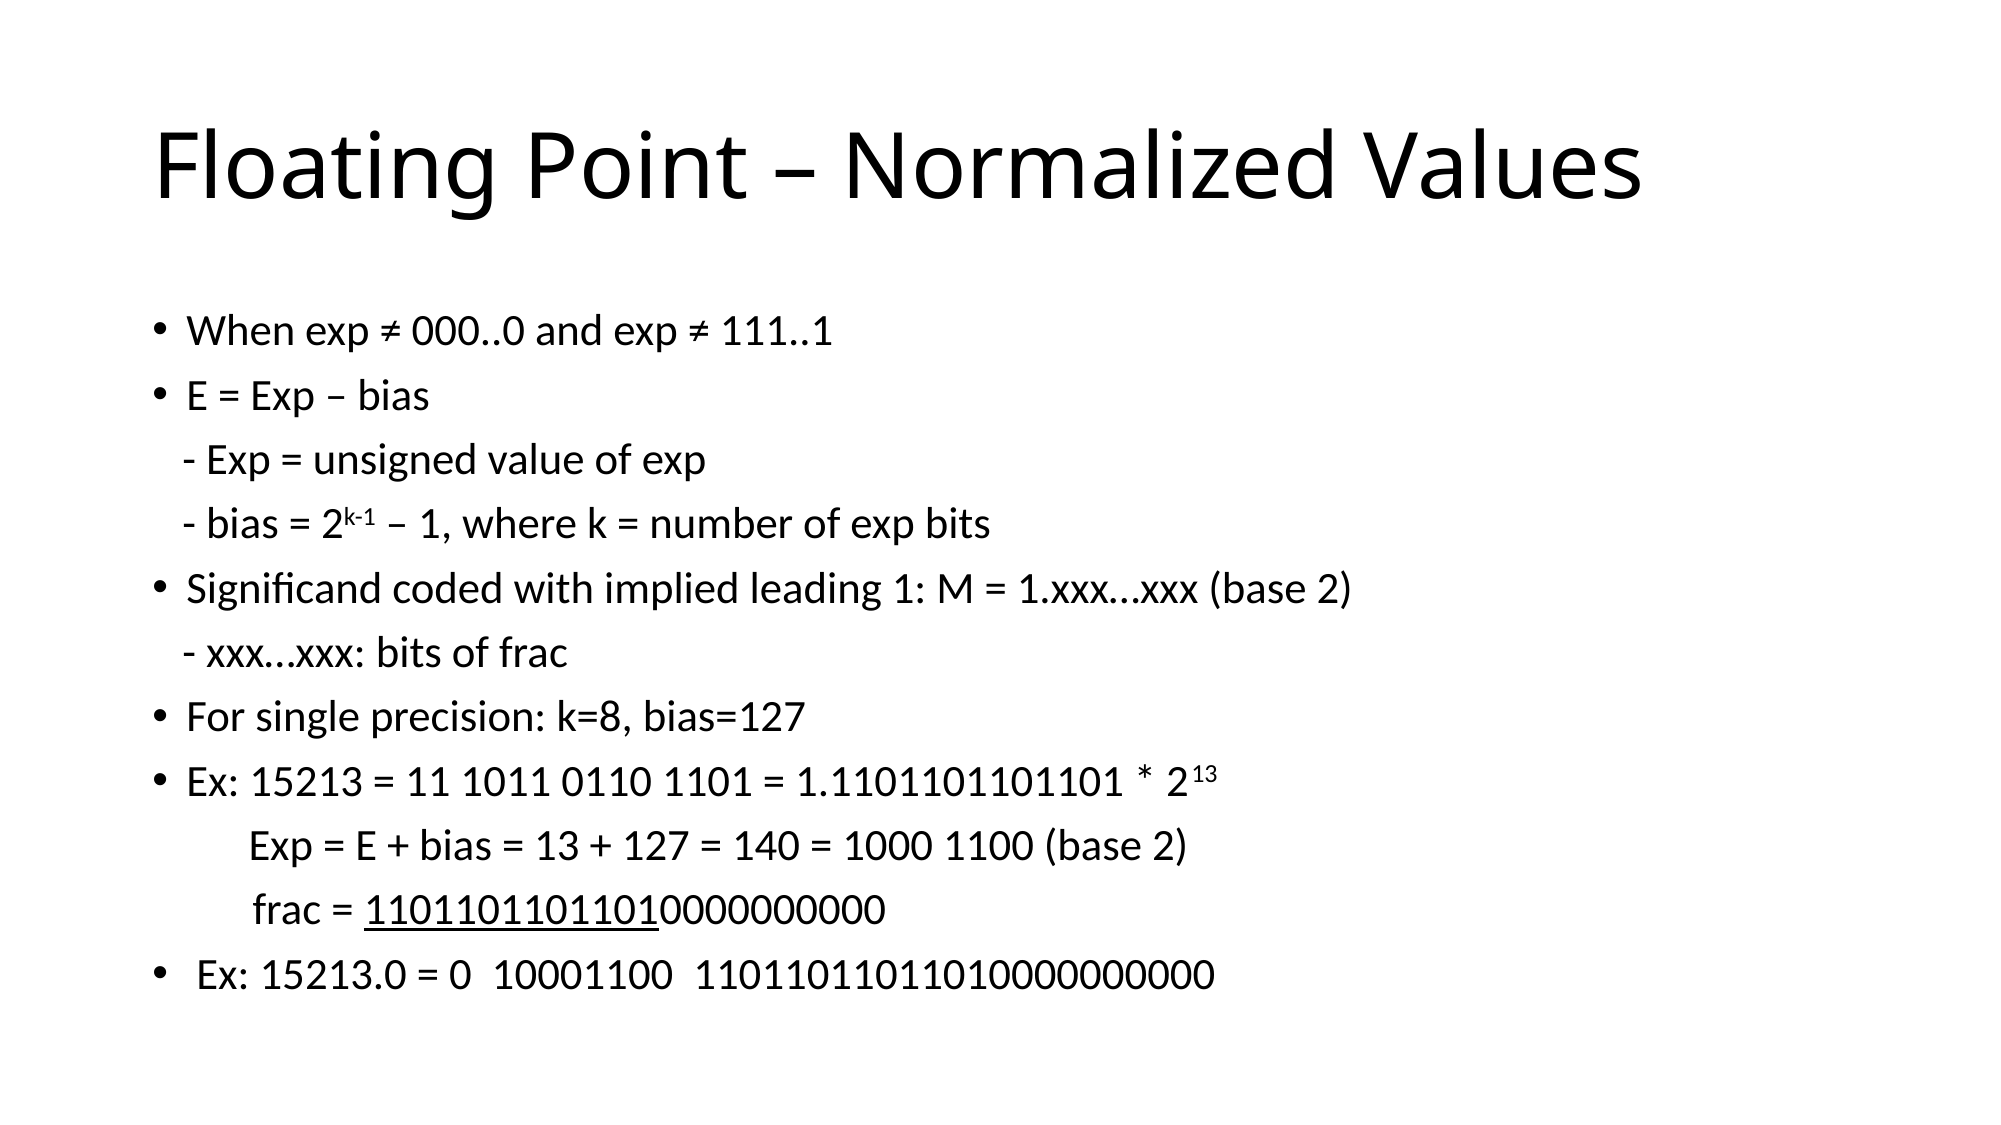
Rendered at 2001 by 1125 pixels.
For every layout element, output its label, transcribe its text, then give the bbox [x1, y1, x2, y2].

title Floating Point – Normalized Values [137, 59, 1863, 278]
list When exp ≠ 000..0 and exp ≠ 111..1 E = Exp – bias - Exp = unsigned value of exp - bias = 2k-1 – 1, where k = number of exp bits Significand coded with implied leading 1: M = 1.xxx…xxx (base 2) - xxx…xxx: bits of frac For single precision: k=8, bias=127 Ex: 15213 = 11 1011 0110 1101 = 1.1101101101101 * 213 Exp = E + bias = 13 + 127 = 140 = 1000 1100 (base 2) frac = 11011011011010000000000 Ex: 15213.0 = 0 10001100 11011011011010000000000 [137, 299, 1863, 1014]
